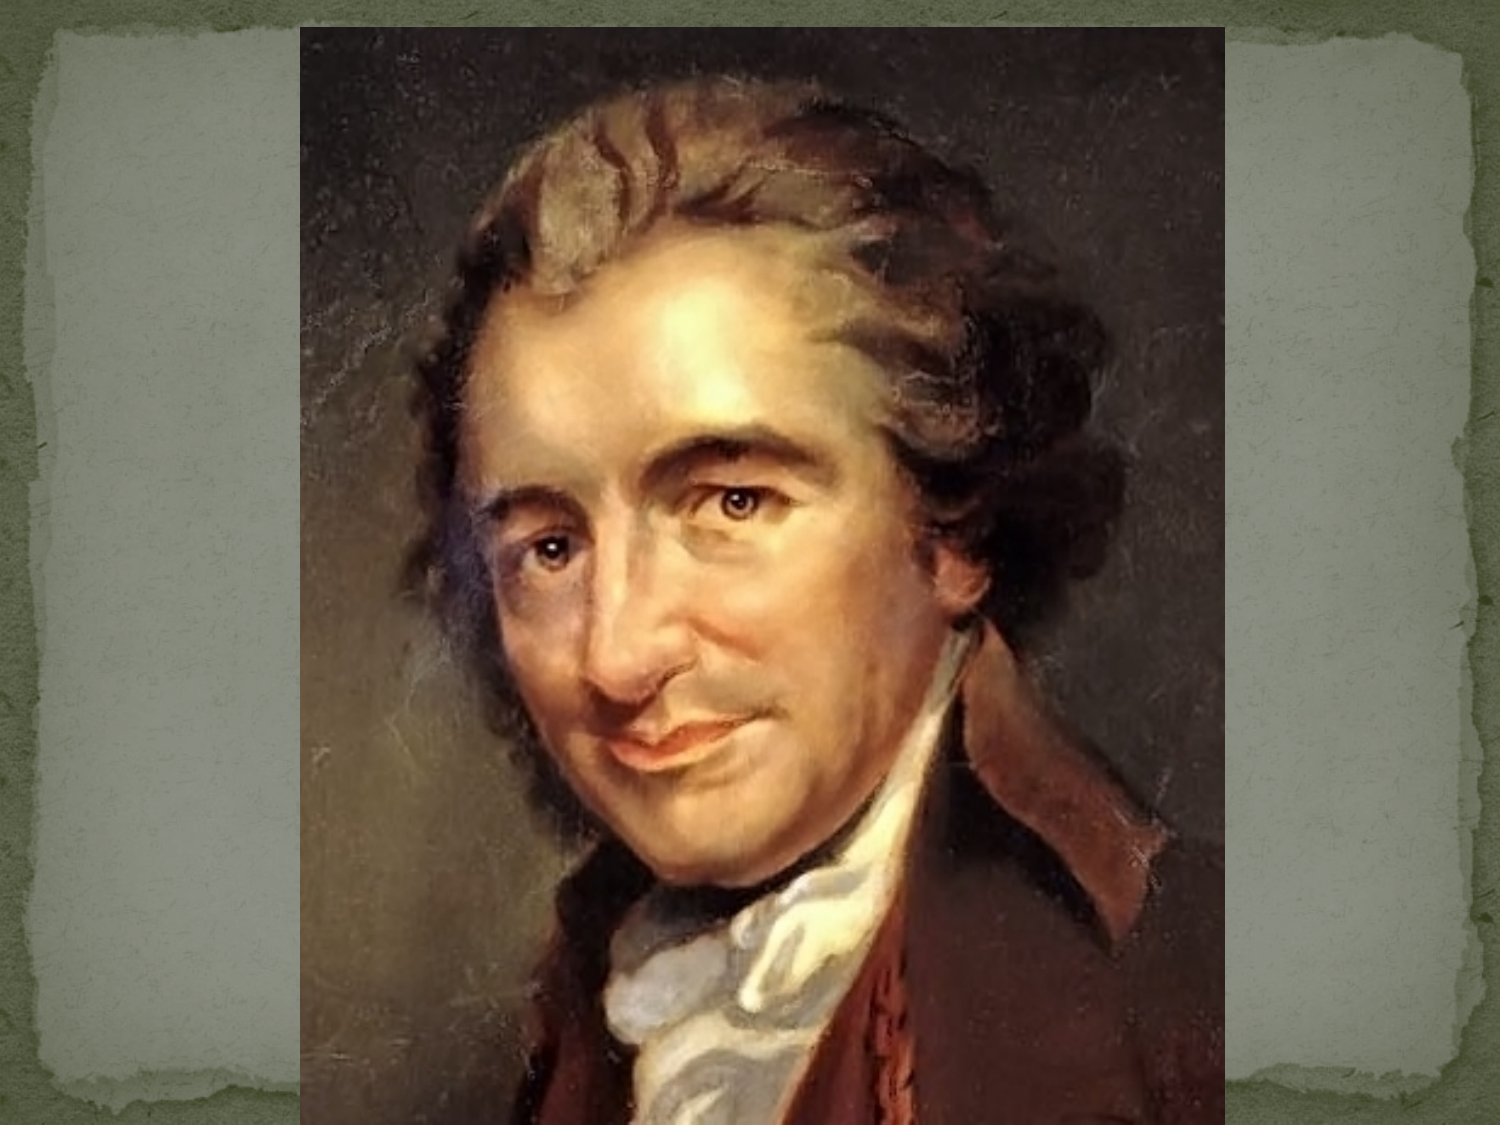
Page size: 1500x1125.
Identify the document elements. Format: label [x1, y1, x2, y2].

list [302, 30, 1224, 1123]
